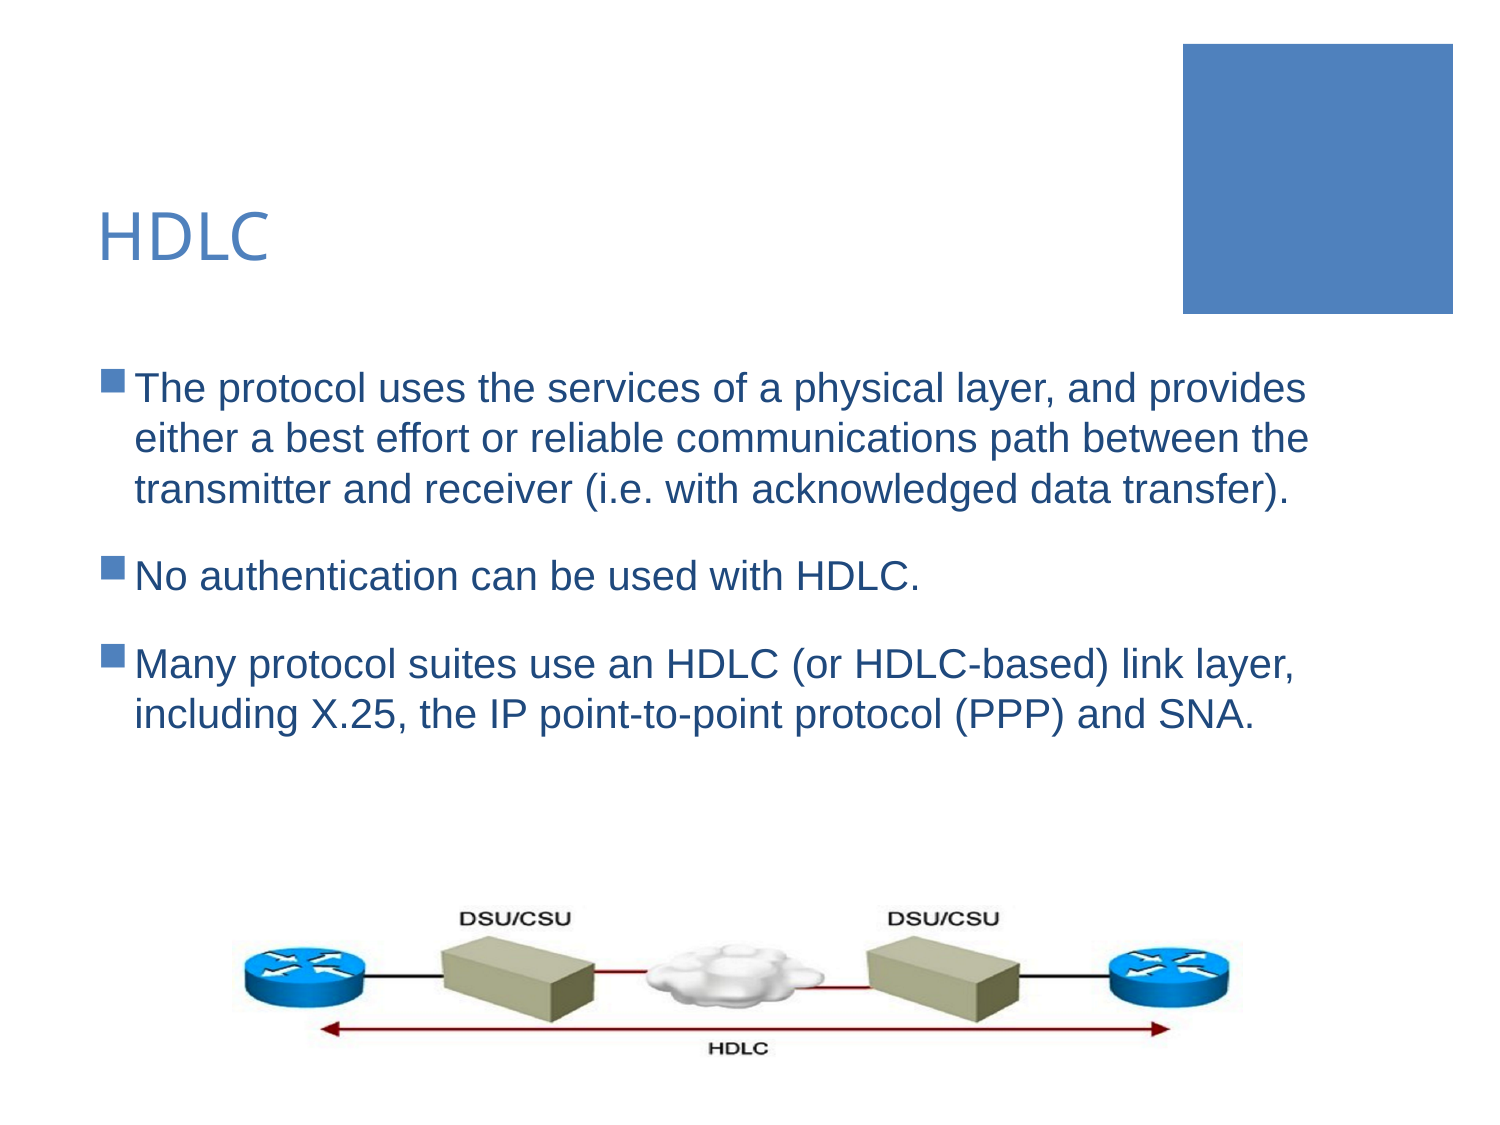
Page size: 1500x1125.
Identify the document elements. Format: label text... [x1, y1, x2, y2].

list The protocol uses the services of a physical layer, and provides either a best effort or reliable communications path between the transmitter and receiver (i.e. with acknowledged data transfer). No authentication can be used with HDLC. Many protocol suites use an HDLC (or HDLC-based) link layer, including X.25, the IP point-to-point protocol (PPP) and SNA. [81, 353, 1424, 1005]
title HDLC [81, 93, 1150, 282]
picture [207, 871, 1279, 1069]
